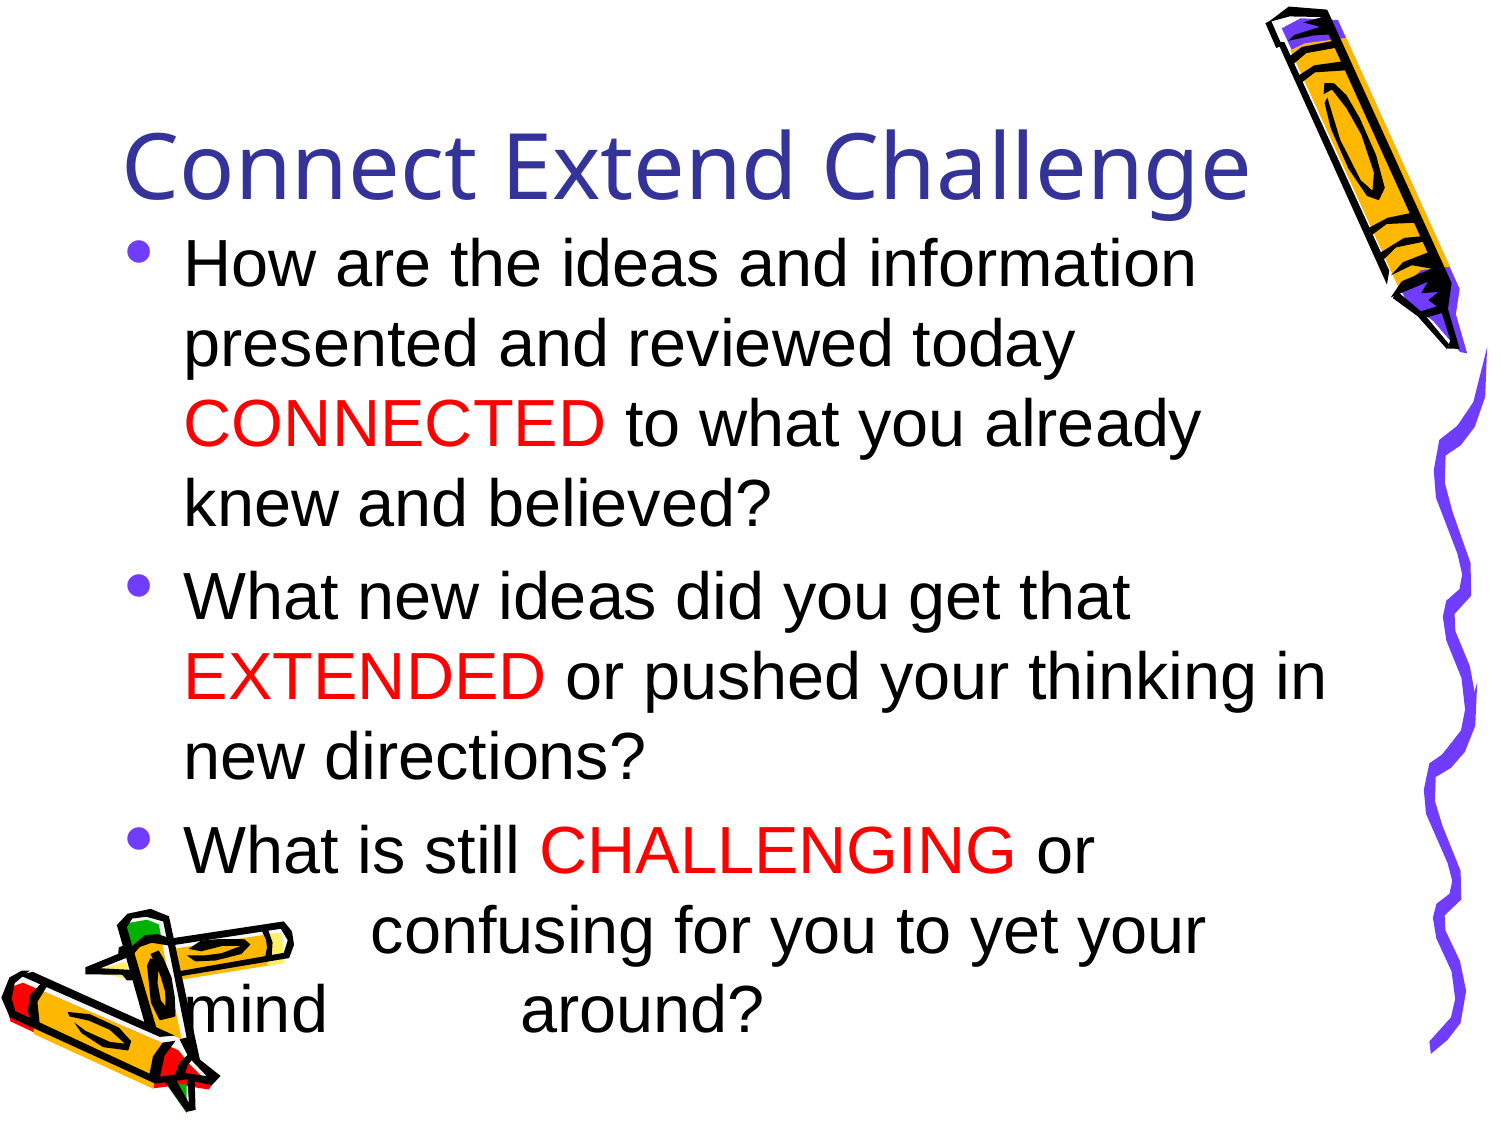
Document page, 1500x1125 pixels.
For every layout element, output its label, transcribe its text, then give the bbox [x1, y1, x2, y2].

list How are the ideas and information presented and reviewed today CONNECTED to what you already knew and believed? What new ideas did you get that EXTENDED or pushed your thinking in new directions? What is still CHALLENGING or confusing for you to yet your mind around? [112, 212, 1376, 1063]
title Connect Extend Challenge [87, 62, 1288, 226]
